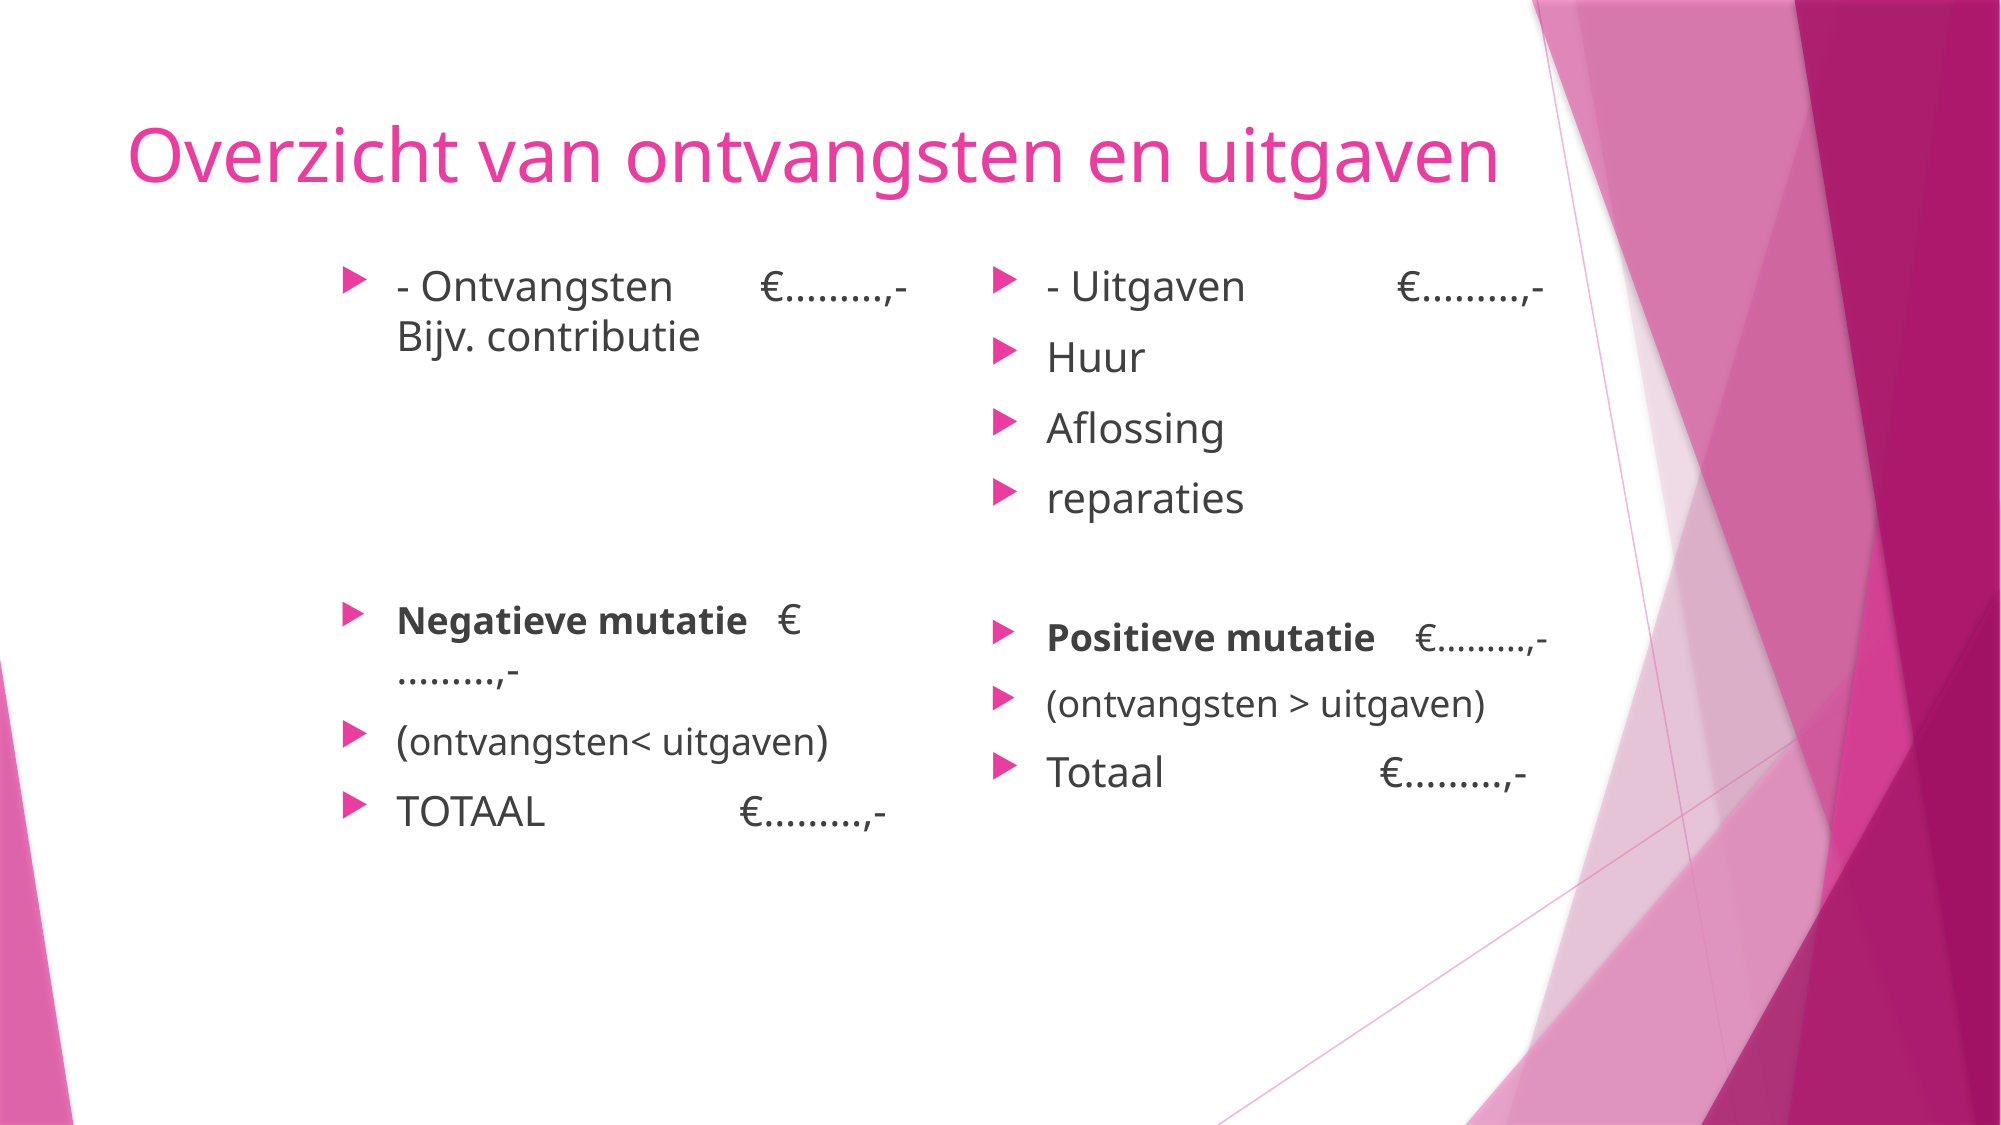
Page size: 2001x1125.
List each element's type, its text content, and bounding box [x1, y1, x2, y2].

list - Uitgaven €………,- Huur Aflossing reparaties Positieve mutatie €………,- (ontvangsten > uitgaven) Totaal €………,- [975, 252, 1575, 1005]
list - Ontvangsten €………,-Bijv. contributie Negatieve mutatie €………,- (ontvangsten< uitgaven) TOTAAL €………,- [324, 252, 925, 1005]
title Overzicht van ontvangsten en uitgaven [111, 99, 1522, 317]
